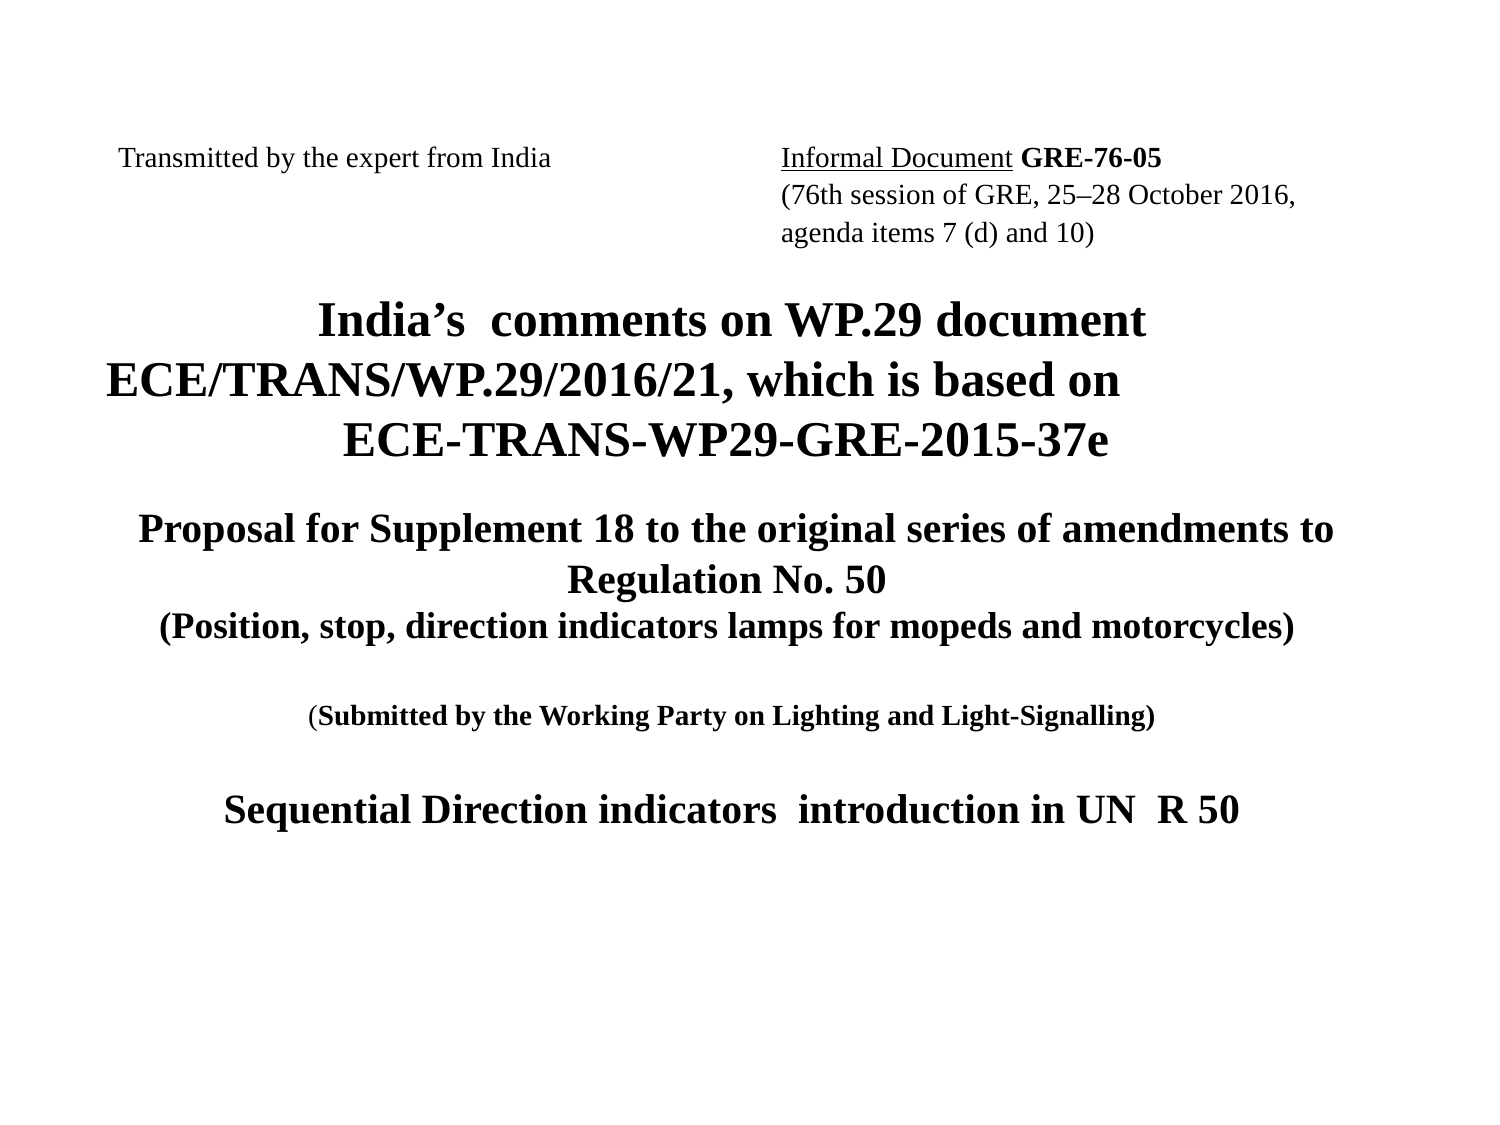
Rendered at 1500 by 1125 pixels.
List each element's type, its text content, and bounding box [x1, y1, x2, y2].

text_box India’s comments on WP.29 document ECE/TRANS/WP.29/2016/21, which is based on ECE-TRANS-WP29-GRE-2015-37e Proposal for Supplement 18 to the original series of amendments to Regulation No. 50 (Position, stop, direction indicators lamps for mopeds and motorcycles) (Submitted by the Working Party on Lighting and Light-Signalling) Sequential Direction indicators introduction in UN R 50 [88, 278, 1376, 839]
table_header Transmitted by the expert from India [89, 137, 622, 258]
table_header Informal Document GRE-76-05 (76th session of GRE, 25–28 October 2016, agenda items 7 (d) and 10) [622, 137, 1423, 258]
